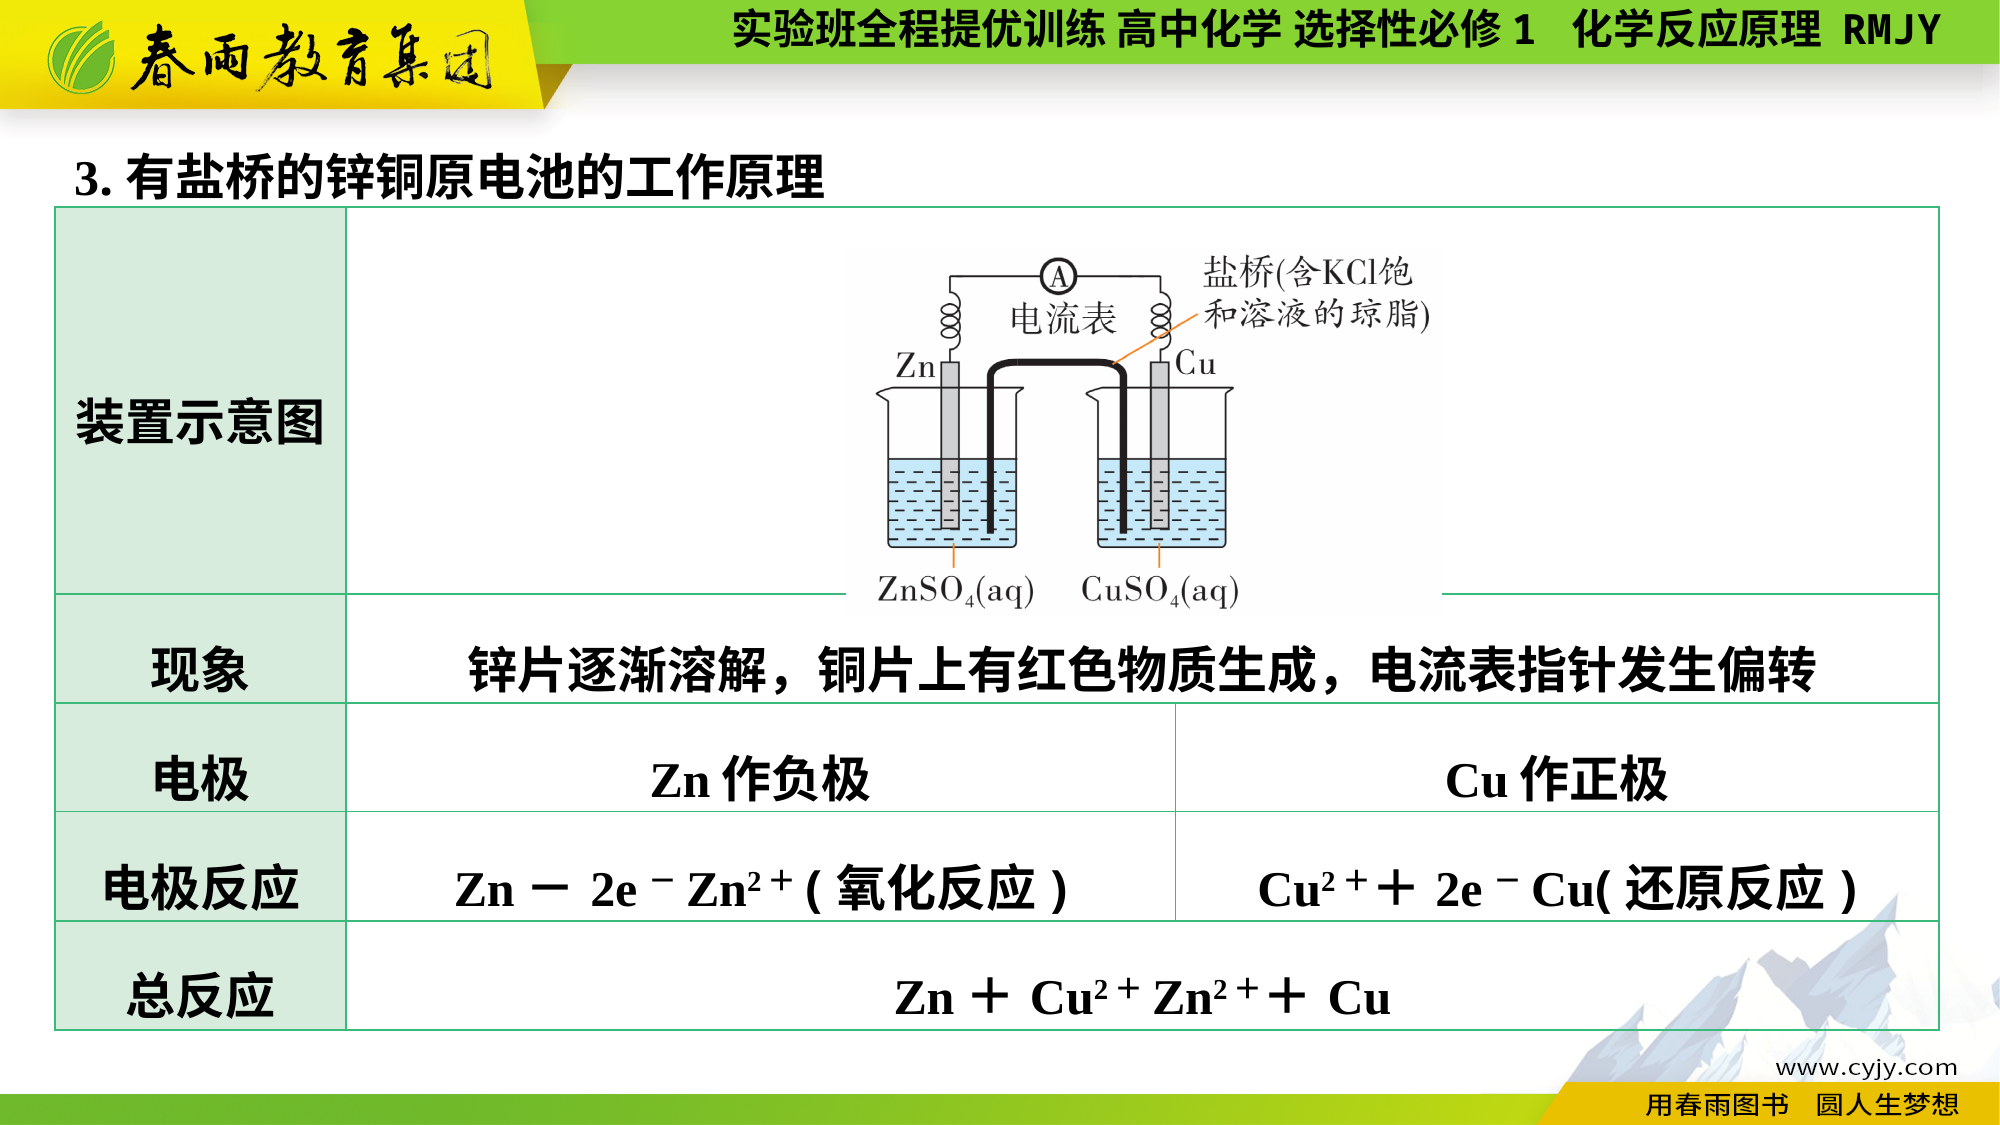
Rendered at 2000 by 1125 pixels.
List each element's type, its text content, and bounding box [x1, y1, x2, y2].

list 3.有盐桥的锌铜原电池的工作原理 [59, 107, 1944, 202]
picture [0, 0, 2000, 1125]
